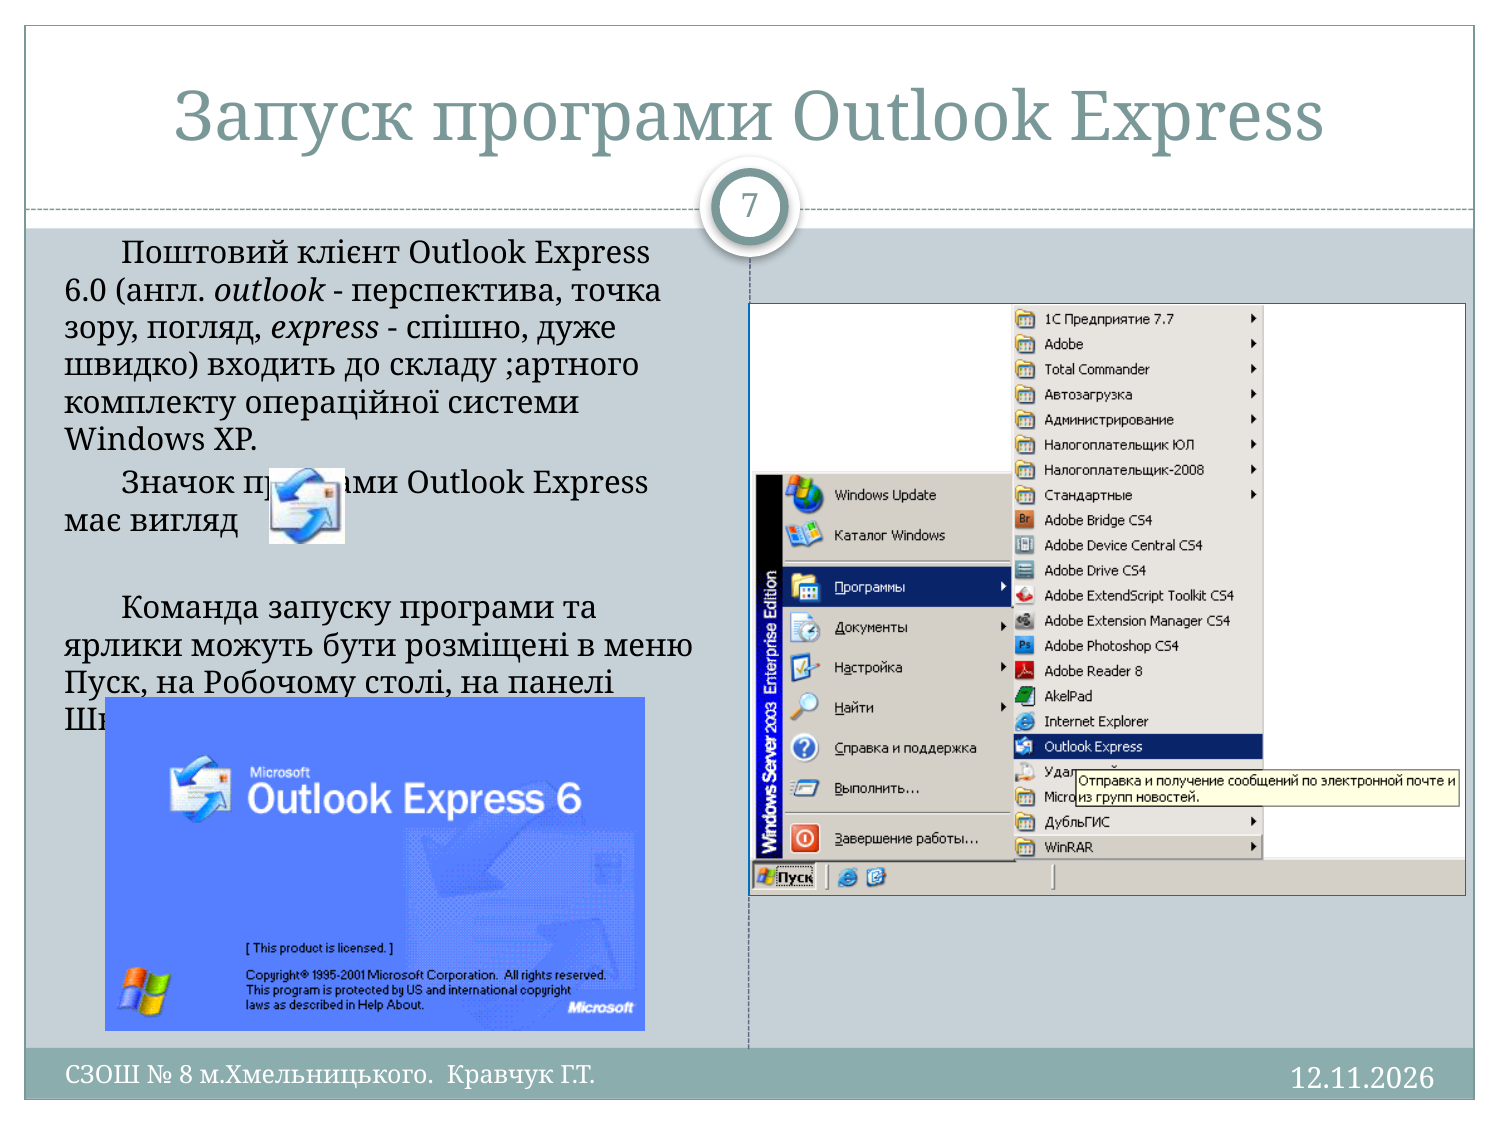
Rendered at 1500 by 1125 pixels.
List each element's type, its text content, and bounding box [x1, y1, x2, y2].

picture [105, 697, 645, 1031]
picture [269, 468, 345, 544]
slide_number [950, 1051, 1450, 1112]
slide_number 7 [712, 170, 788, 243]
title Запуск програми Outlook Express [49, 37, 1450, 162]
footer СЗОШ № 8 м.Хмельницького. Кравчук Г.Т. [50, 1051, 638, 1112]
list Поштовий клієнт Outlook Express 6.0 (англ. outlook - перспектива, точка зору, погляд, express - спішно, дуже швидко) входить до складу ;артного комплекту операційної системи Windows ХР. Значок програми Outlook Express має вигляд Команда запуску програми та ярлики можуть бути розміщені в меню Пуск, на Робочому столі, на панелі Швидкий запуск тощо. [49, 224, 712, 993]
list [749, 304, 1466, 896]
